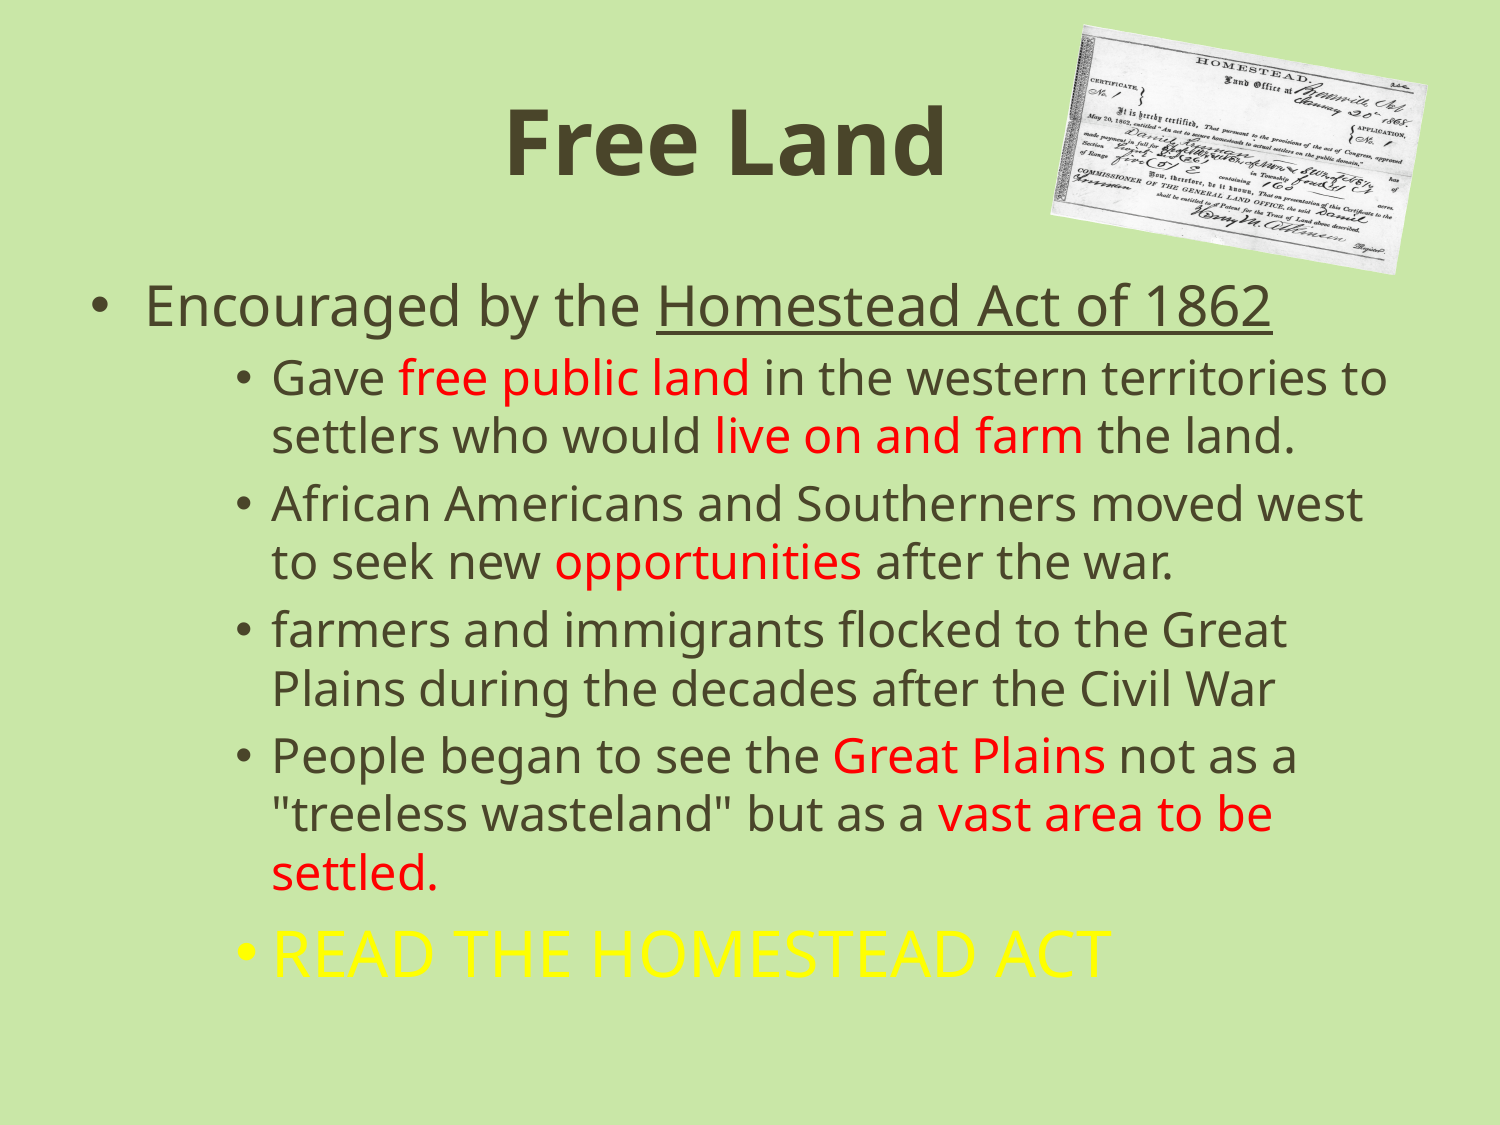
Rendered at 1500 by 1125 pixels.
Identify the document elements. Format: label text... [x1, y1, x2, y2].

list Encouraged by the Homestead Act of 1862 Gave free public land in the western territories to settlers who would live on and farm the land. African Americans and Southerners moved west to seek new opportunities after the war. farmers and immigrants flocked to the Great Plains during the decades after the Civil War People began to see the Great Plains not as a "treeless wasteland" but as a vast area to be settled. READ THE HOMESTEAD ACT [75, 262, 1425, 1005]
picture [1051, 25, 1427, 275]
title Free Land [1418, 109, 1425, 233]
title Free Land [1207, 45, 1425, 84]
title Free Land [75, 45, 1079, 233]
